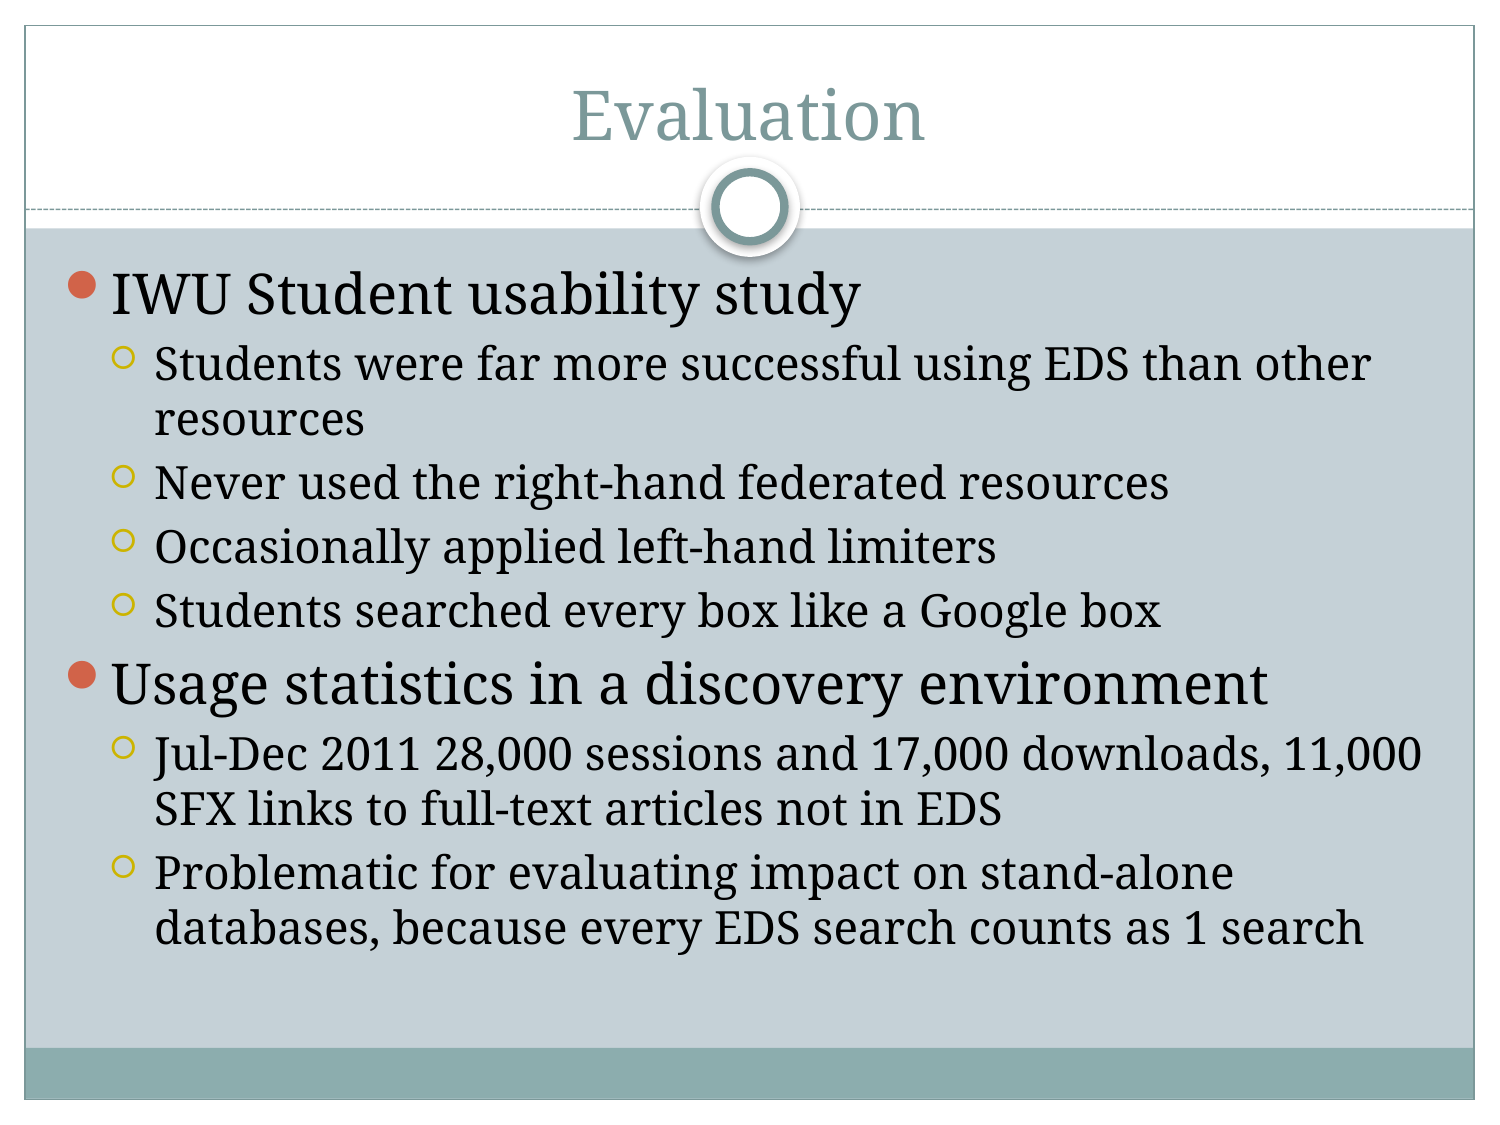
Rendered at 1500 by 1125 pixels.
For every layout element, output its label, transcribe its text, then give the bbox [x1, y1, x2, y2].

title Evaluation [49, 37, 1450, 162]
list IWU Student usability study Students were far more successful using EDS than other resources Never used the right-hand federated resources Occasionally applied left-hand limiters Students searched every box like a Google box Usage statistics in a discovery environment Jul-Dec 2011 28,000 sessions and 17,000 downloads, 11,000 SFX links to full-text articles not in EDS Problematic for evaluating impact on stand-alone databases, because every EDS search counts as 1 search [49, 250, 1445, 1001]
